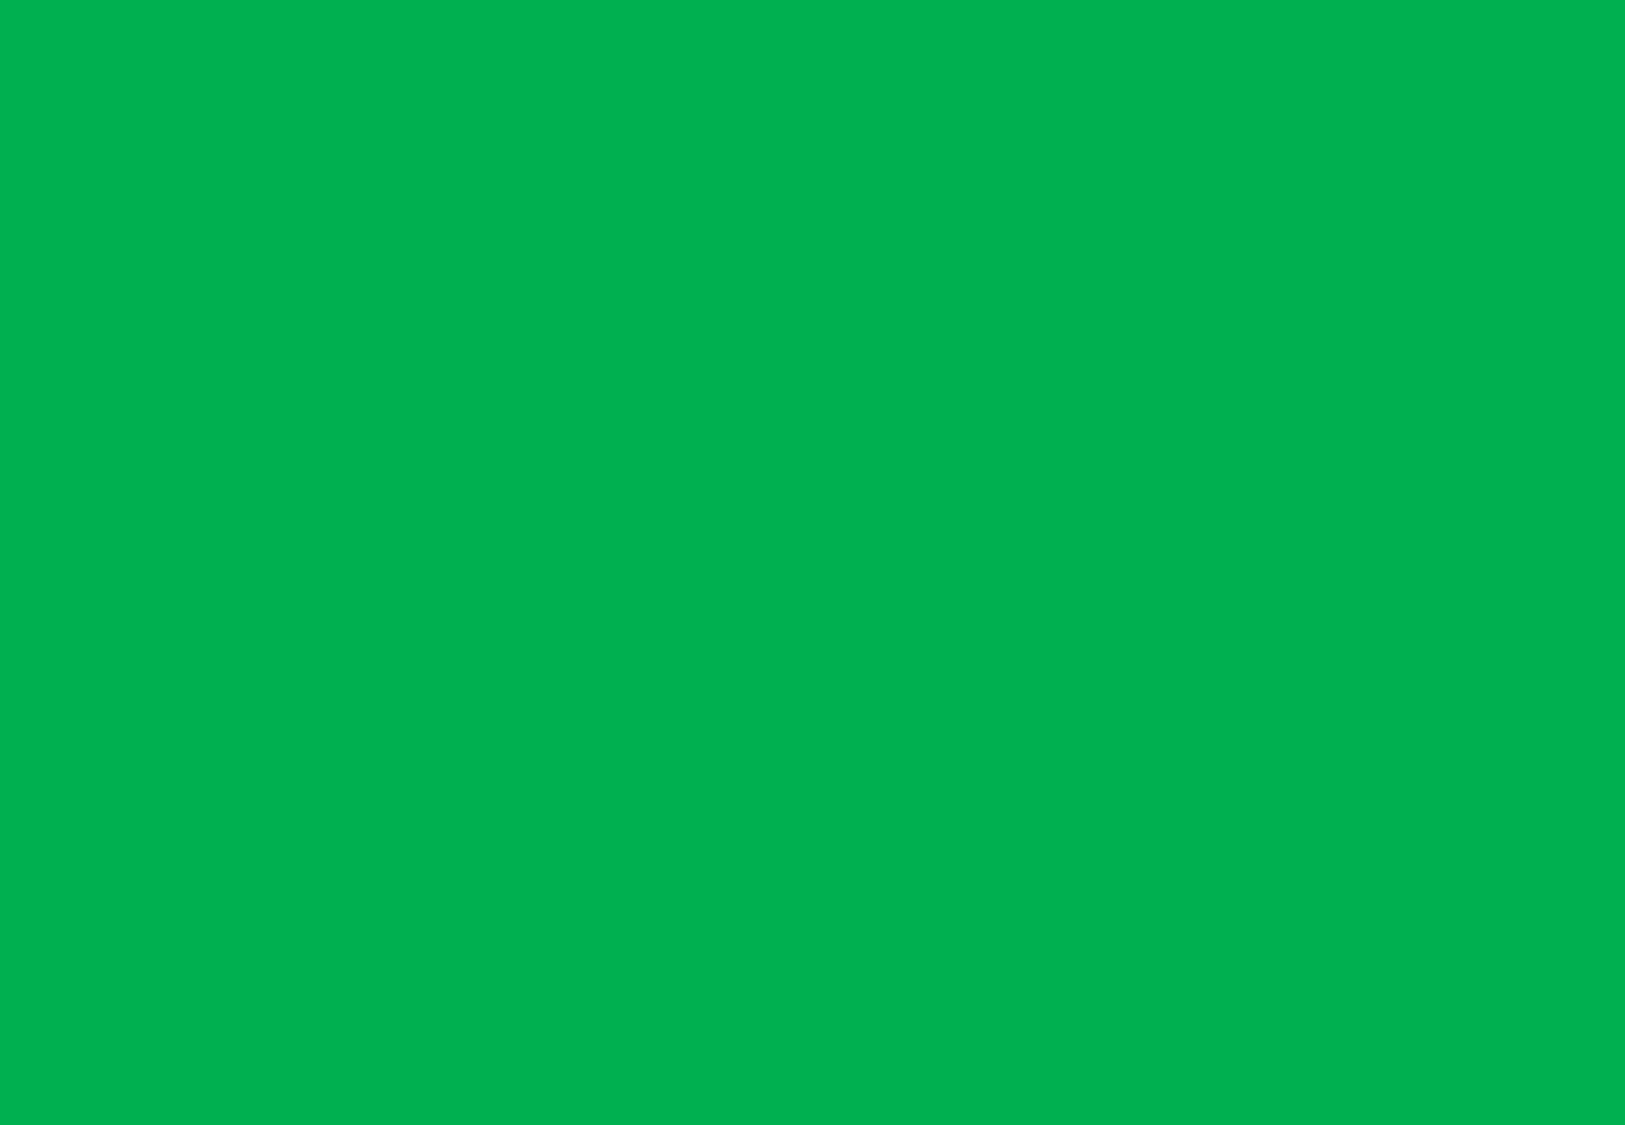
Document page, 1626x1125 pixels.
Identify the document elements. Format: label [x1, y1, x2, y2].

text_box [0, 0, 1625, 1125]
